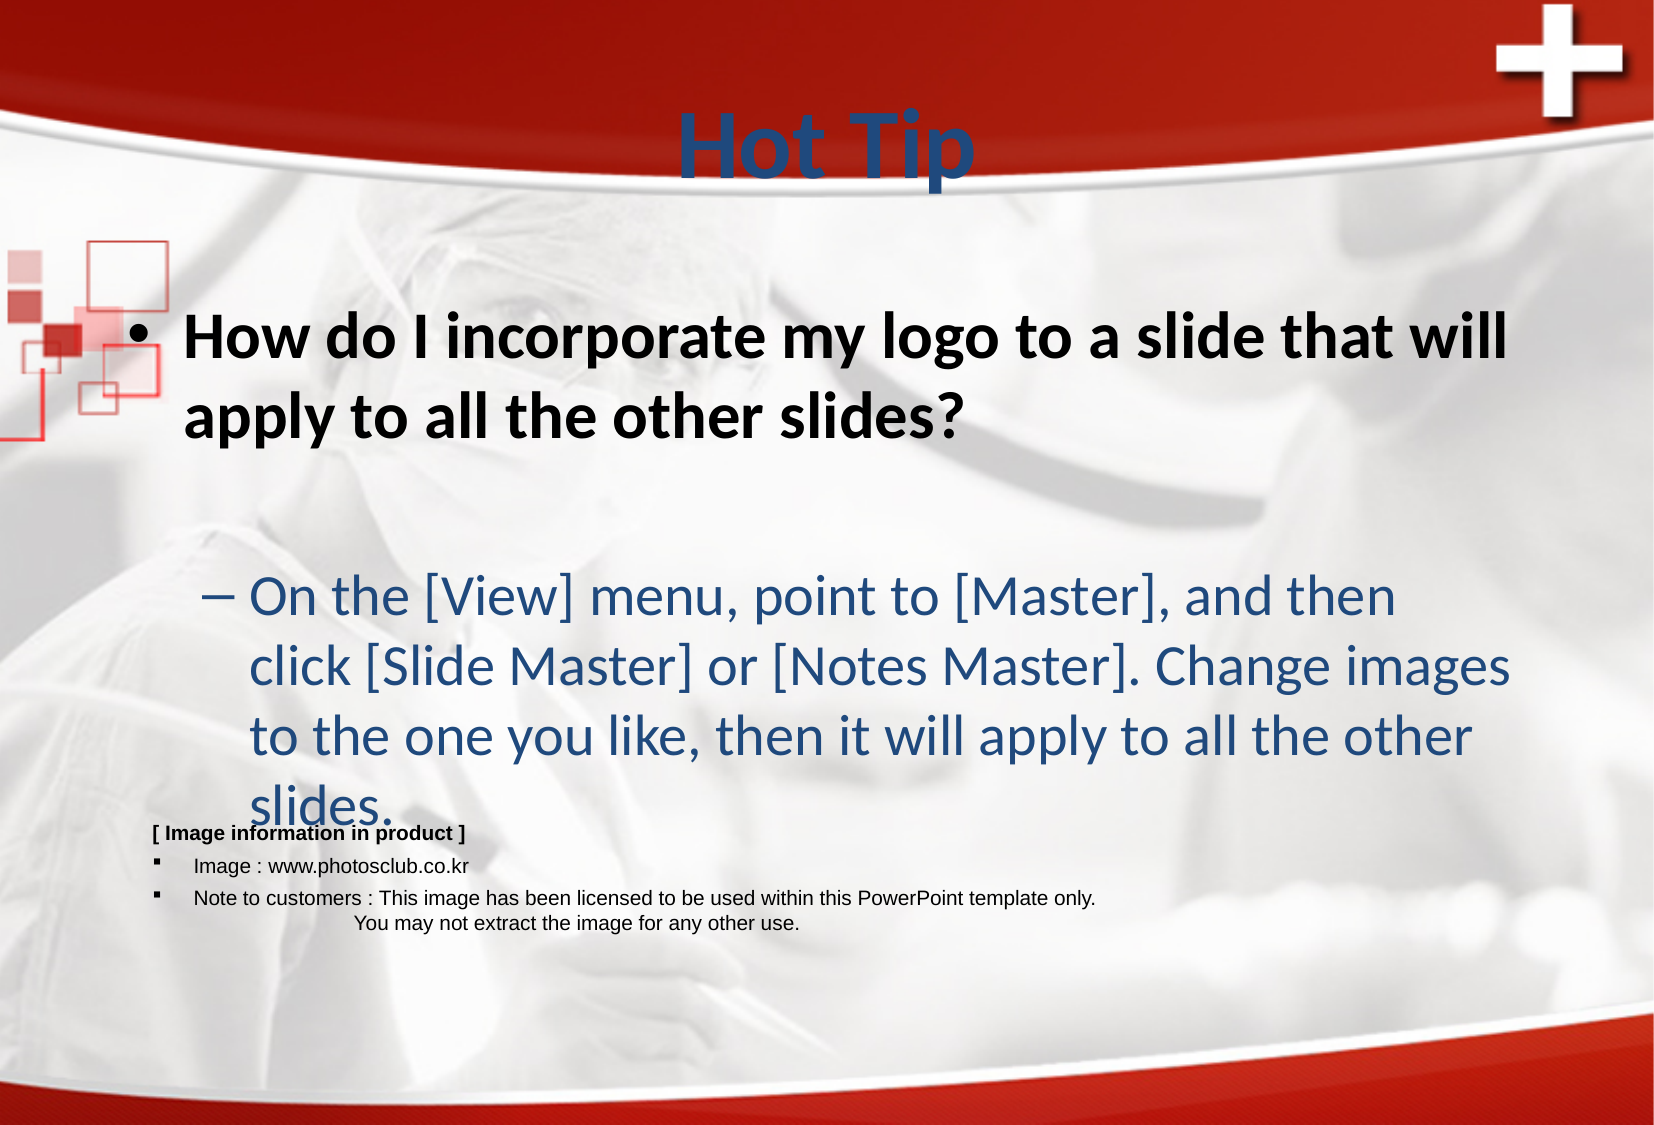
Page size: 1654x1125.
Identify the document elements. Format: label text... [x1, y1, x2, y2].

picture [0, 0, 1654, 1125]
text_box [ Image information in product ] Image : www.photosclub.co.kr Note to customers : This image has been licensed to be used within this PowerPoint template only. You may not extract the image for any other use. [137, 812, 1282, 942]
list How do I incorporate my logo to a slide that will apply to all the other slides? On the [View] menu, point to [Master], and then click [Slide Master] or [Notes Master]. Change images to the one you like, then it will apply to all the other slides. [111, 284, 1528, 751]
title Hot Tip [82, 44, 1572, 233]
